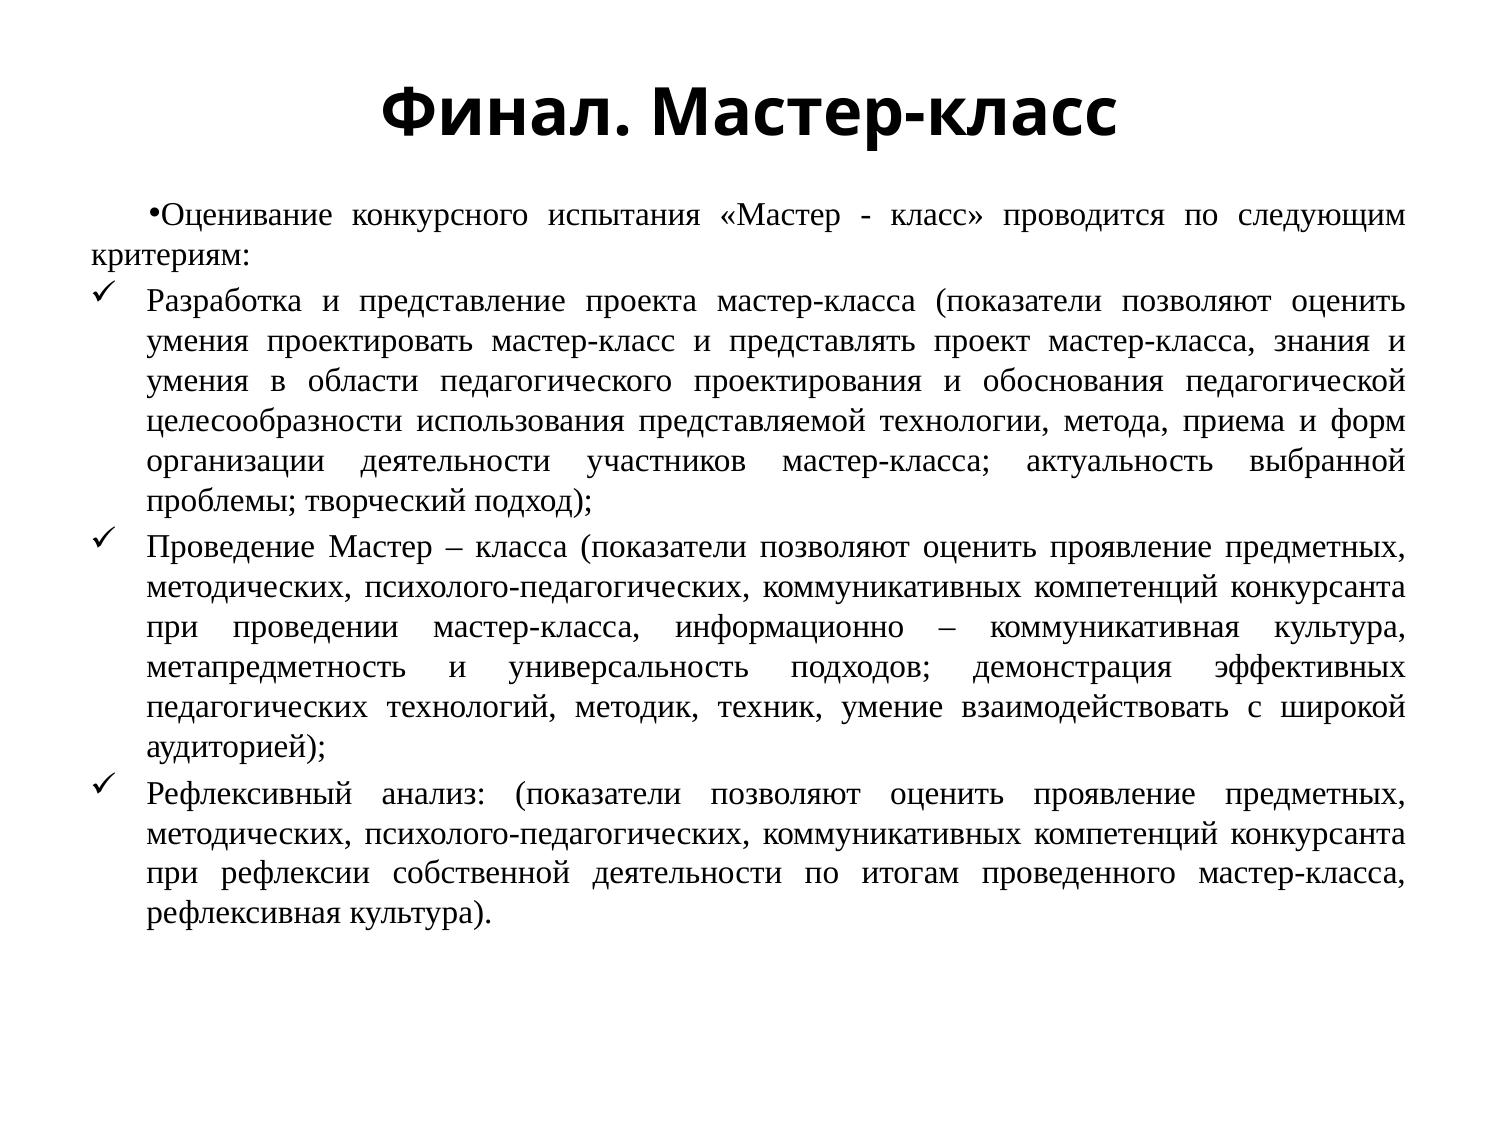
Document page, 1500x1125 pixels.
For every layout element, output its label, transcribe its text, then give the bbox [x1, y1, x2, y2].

title Финал. Мастер-класс [75, 45, 1425, 173]
list Оценивание конкурсного испытания «Мастер - класс» проводится по следующим критериям: Разработка и представление проекта мастер-класса (показатели позволяют оценить умения проектировать мастер-класс и представлять проект мастер-класса, знания и умения в области педагогического проектирования и обоснования педагогической целесообразности использования представляемой технологии, метода, приема и форм организации деятельности участников мастер-класса; актуальность выбранной проблемы; творческий подход); Проведение Мастер – класса (показатели позволяют оценить проявление предметных, методических, психолого-педагогических, коммуникативных компетенций конкурсанта при проведении мастер-класса, информационно – коммуникативная культура, метапредметность и универсальность подходов; демонстрация эффективных педагогических технологий, методик, техник, умение взаимодействовать с широкой аудиторией); Рефлексивный анализ: (показатели позволяют оценить проявление предметных, методических, психолого-педагогических, коммуникативных компетенций конкурсанта при рефлексии собственной деятельности по итогам проведенного мастер-класса, рефлексивная культура). [75, 184, 1425, 1005]
